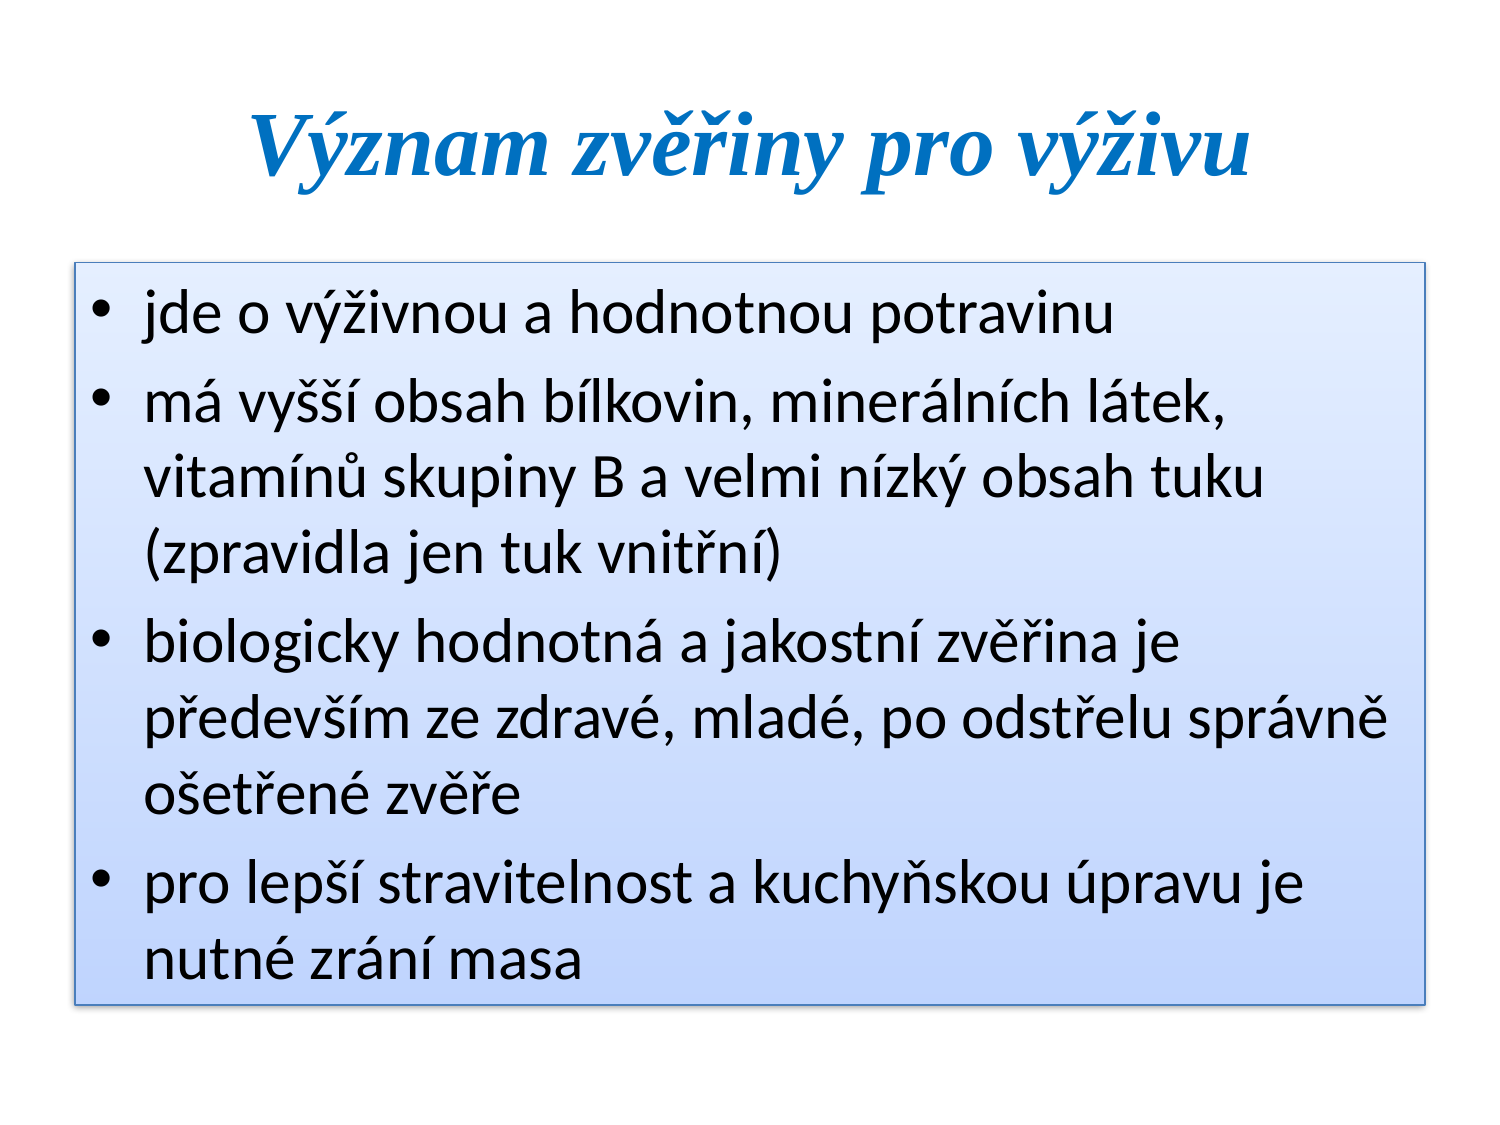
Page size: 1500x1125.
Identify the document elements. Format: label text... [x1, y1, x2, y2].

list jde o výživnou a hodnotnou potravinu má vyšší obsah bílkovin, minerálních látek, vitamínů skupiny B a velmi nízký obsah tuku (zpravidla jen tuk vnitřní) biologicky hodnotná a jakostní zvěřina je především ze zdravé, mladé, po odstřelu správně ošetřené zvěře pro lepší stravitelnost a kuchyňskou úpravu je nutné zrání masa [74, 262, 1426, 1006]
title Význam zvěřiny pro výživu [75, 45, 1425, 233]
